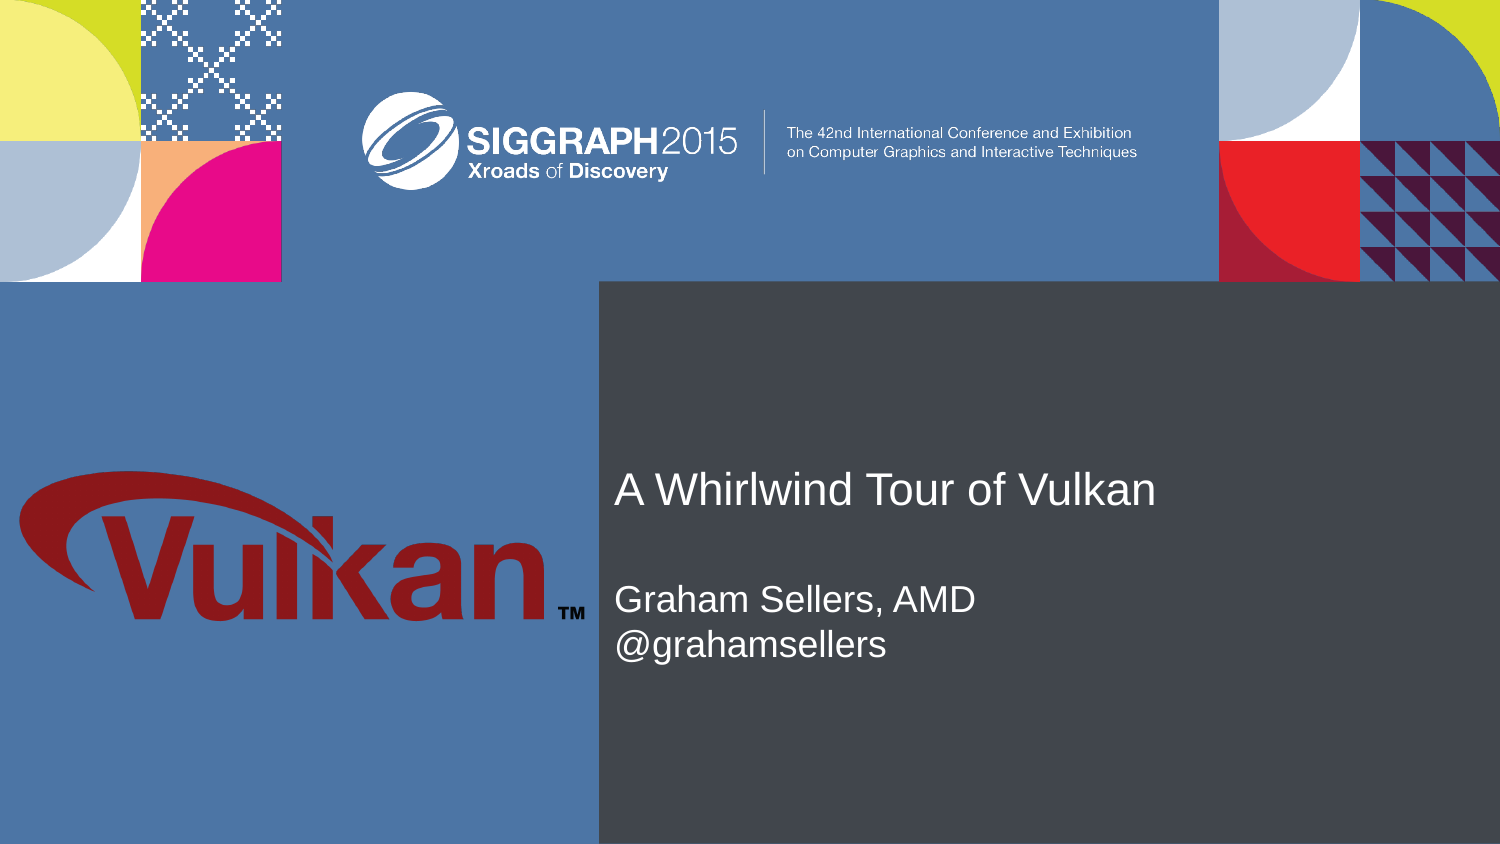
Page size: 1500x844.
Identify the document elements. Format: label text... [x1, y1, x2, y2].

title A Whirlwind Tour of Vulkan Graham Sellers, AMD @grahamsellers [599, 289, 1500, 844]
picture [0, 0, 1500, 282]
picture [0, 455, 604, 634]
